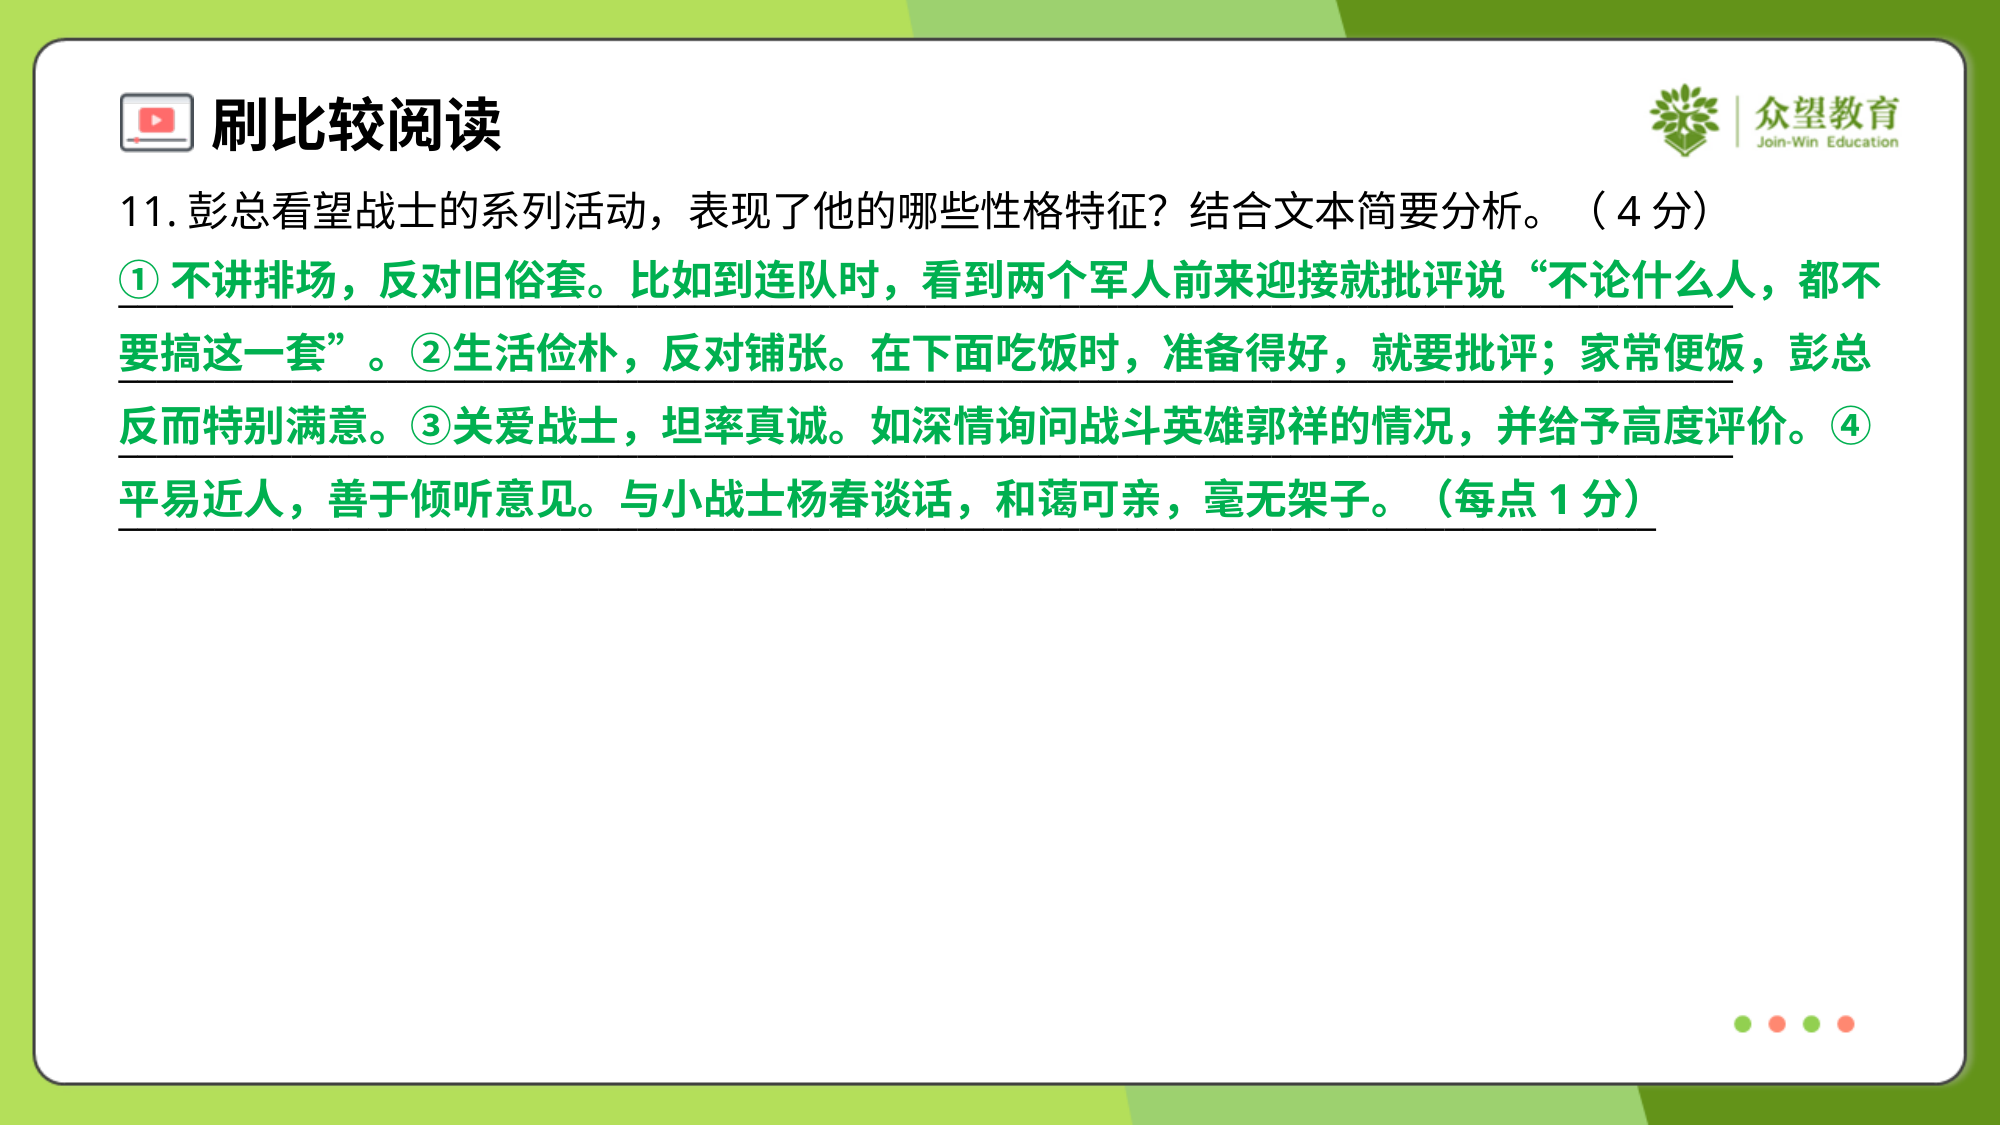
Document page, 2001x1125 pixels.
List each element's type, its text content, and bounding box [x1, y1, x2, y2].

text_box ①不讲排场，反对旧俗套。比如到连队时，看到两个军人前来迎接就批评说“不论什么人，都不 要搞这一套”。②生活俭朴，反对铺张。在下面吃饭时，准备得好，就要批评；家常便饭，彭总 反而特别满意。③关爱战士，坦率真诚。如深情询问战斗英雄郭祥的情况，并给予高度评价。④ 平易近人，善于倾听意见。与小战士杨春谈话，和蔼可亲，毫无架子。（每点1分） [118, 231, 1883, 516]
text_box 11.彭总看望战士的系列活动，表现了他的哪些性格特征？结合文本简要分析。（4分） [118, 159, 1883, 227]
text_box ____________________________________________________________________________________ ____________________________________________________________________________________ ____________________________________________________________________________________ ________________________________________________________________________________ [118, 516, 1883, 523]
picture [0, 0, 2000, 1125]
